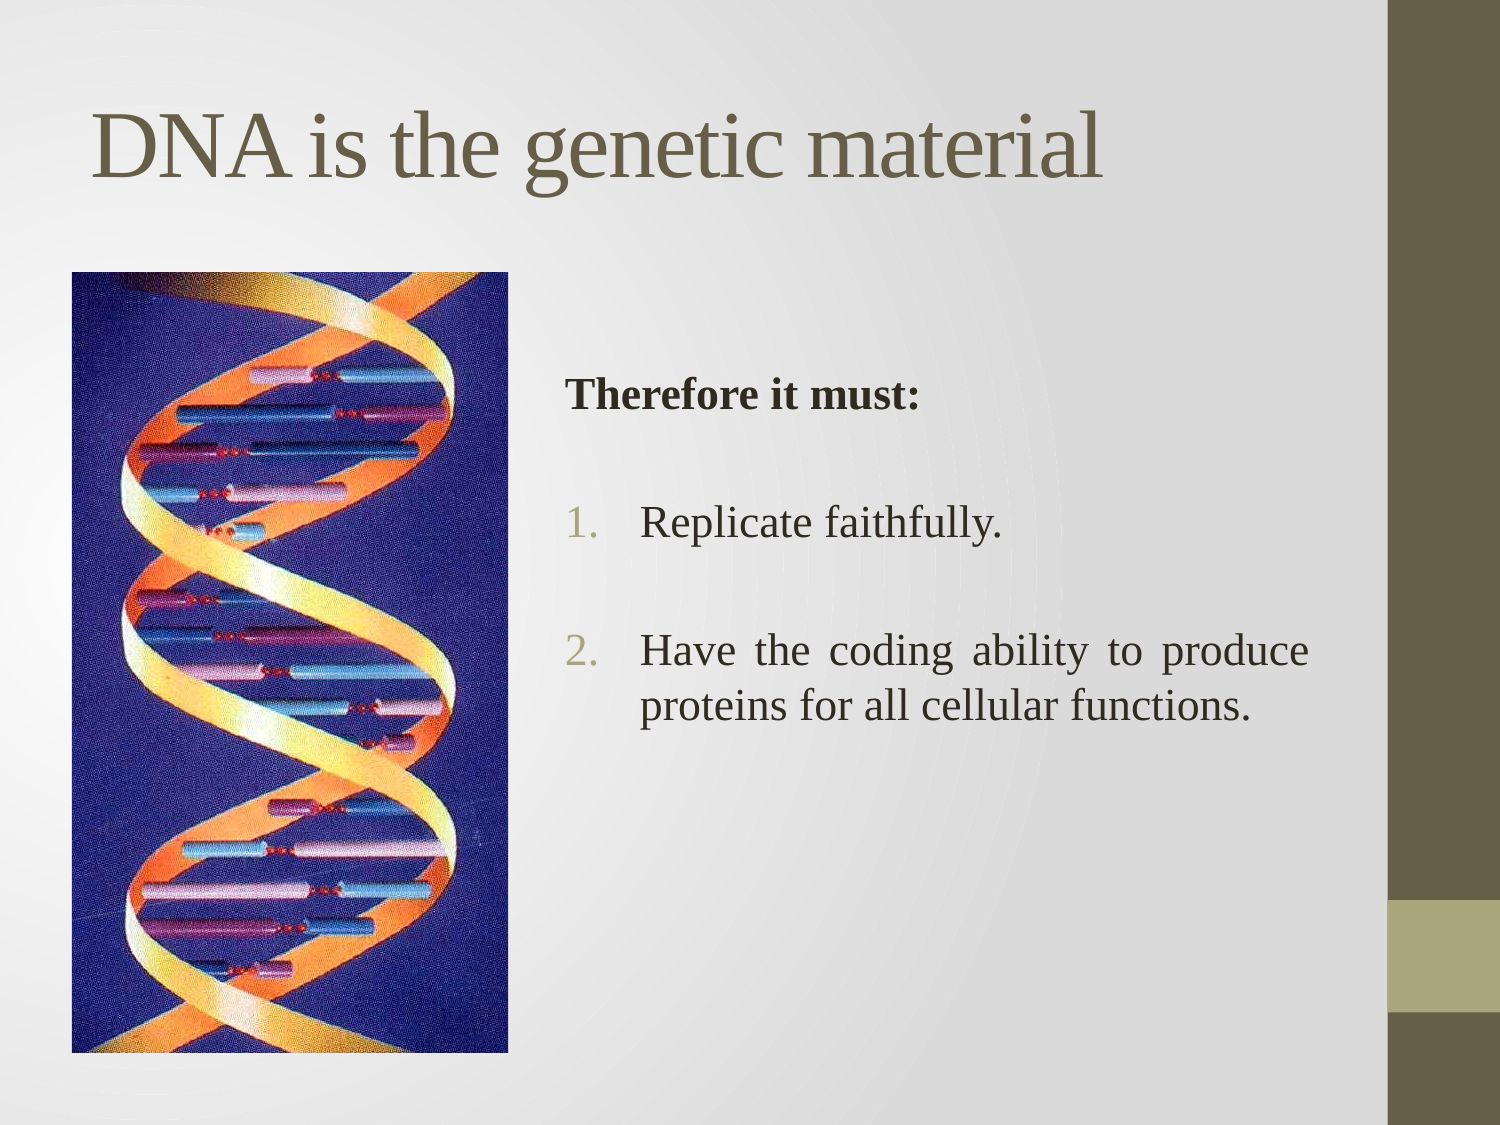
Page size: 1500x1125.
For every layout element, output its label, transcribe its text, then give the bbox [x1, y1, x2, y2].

title DNA is the genetic material [75, 45, 1325, 233]
list Therefore it must: Replicate faithfully. Have the coding ability to produce proteins for all cellular functions. [531, 356, 1325, 828]
picture [71, 272, 509, 1053]
